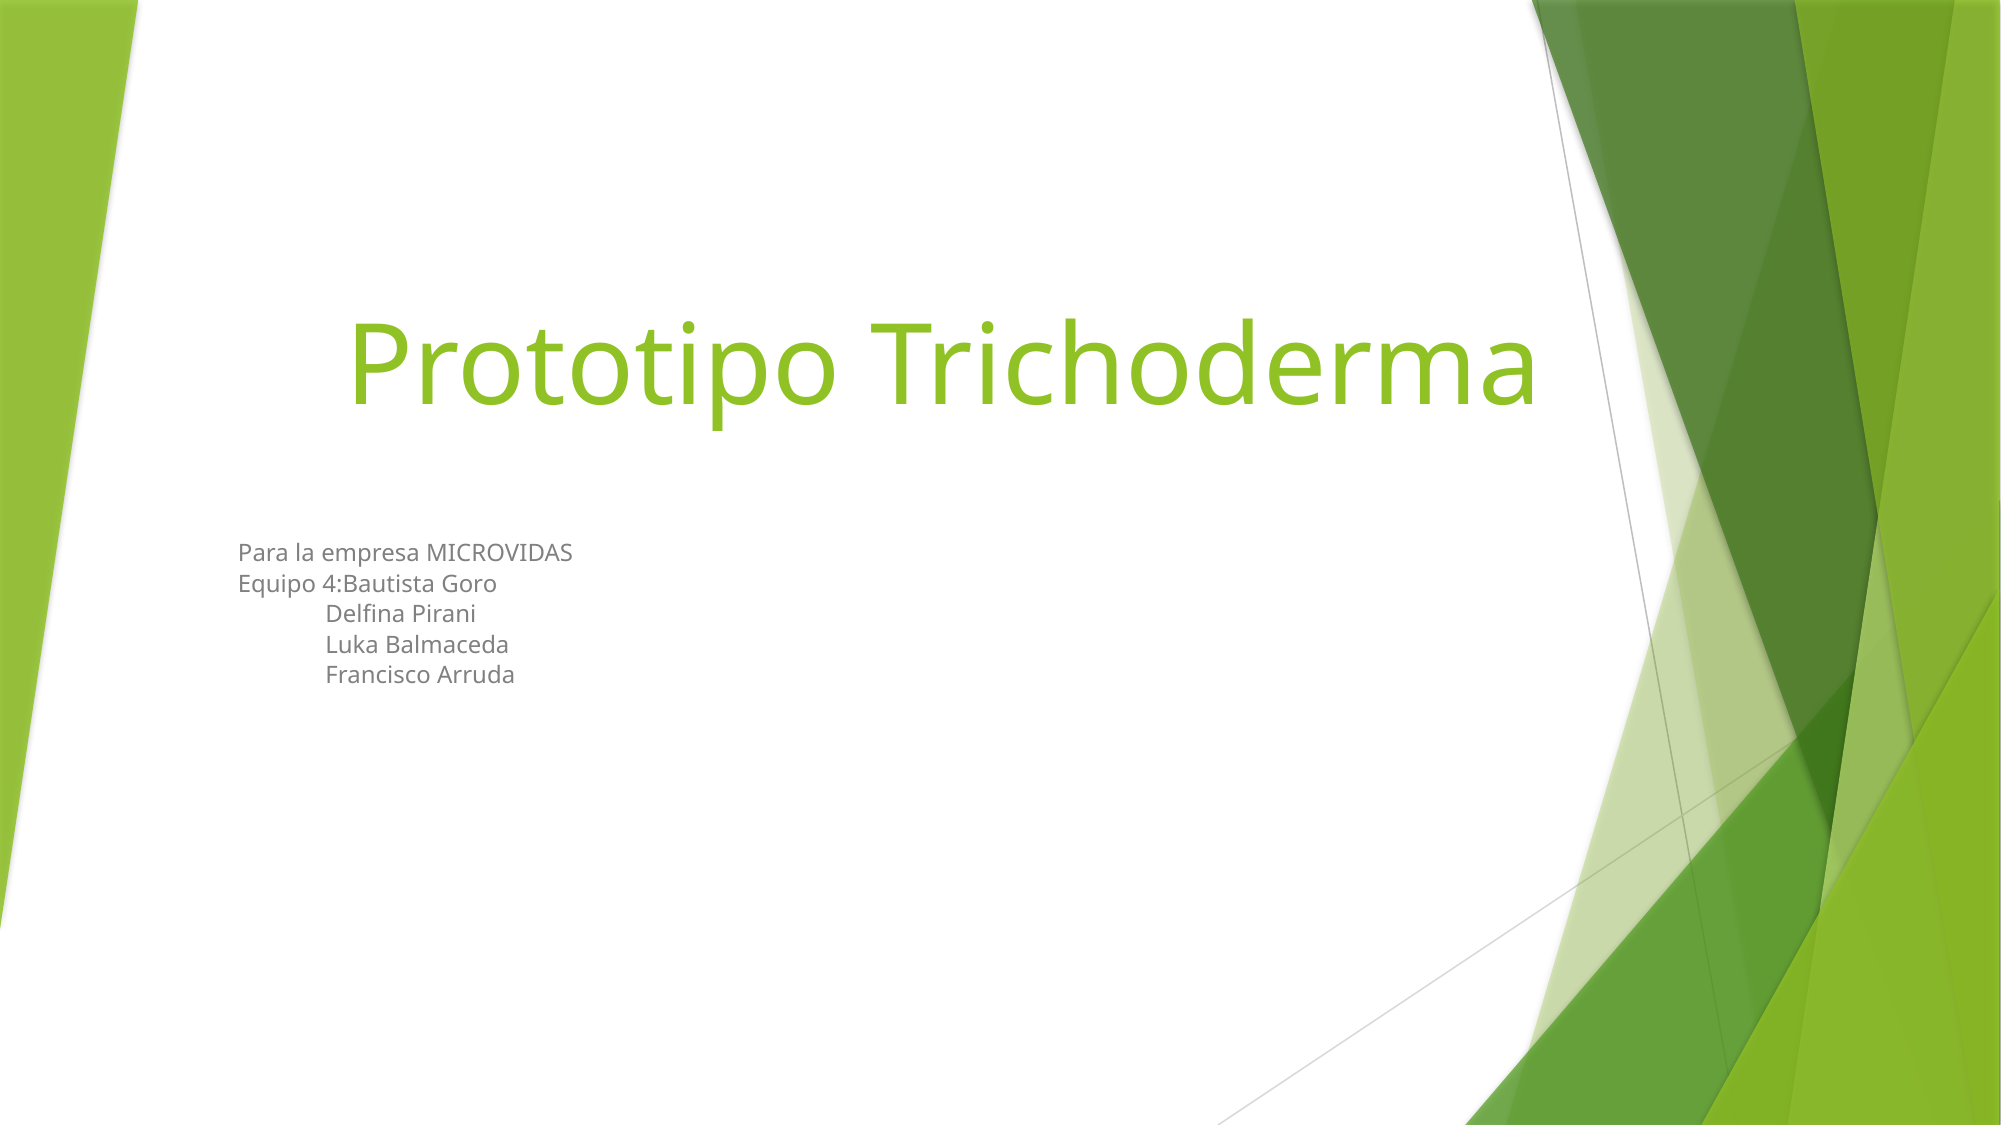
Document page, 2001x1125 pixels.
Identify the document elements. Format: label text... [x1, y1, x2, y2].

subtitle Para la empresa MICROVIDAS Equipo 4:Bautista Goro Delfina Pirani Luka Balmaceda Francisco Arruda [222, 529, 1497, 710]
title Prototipo Trichoderma [282, 165, 1557, 436]
